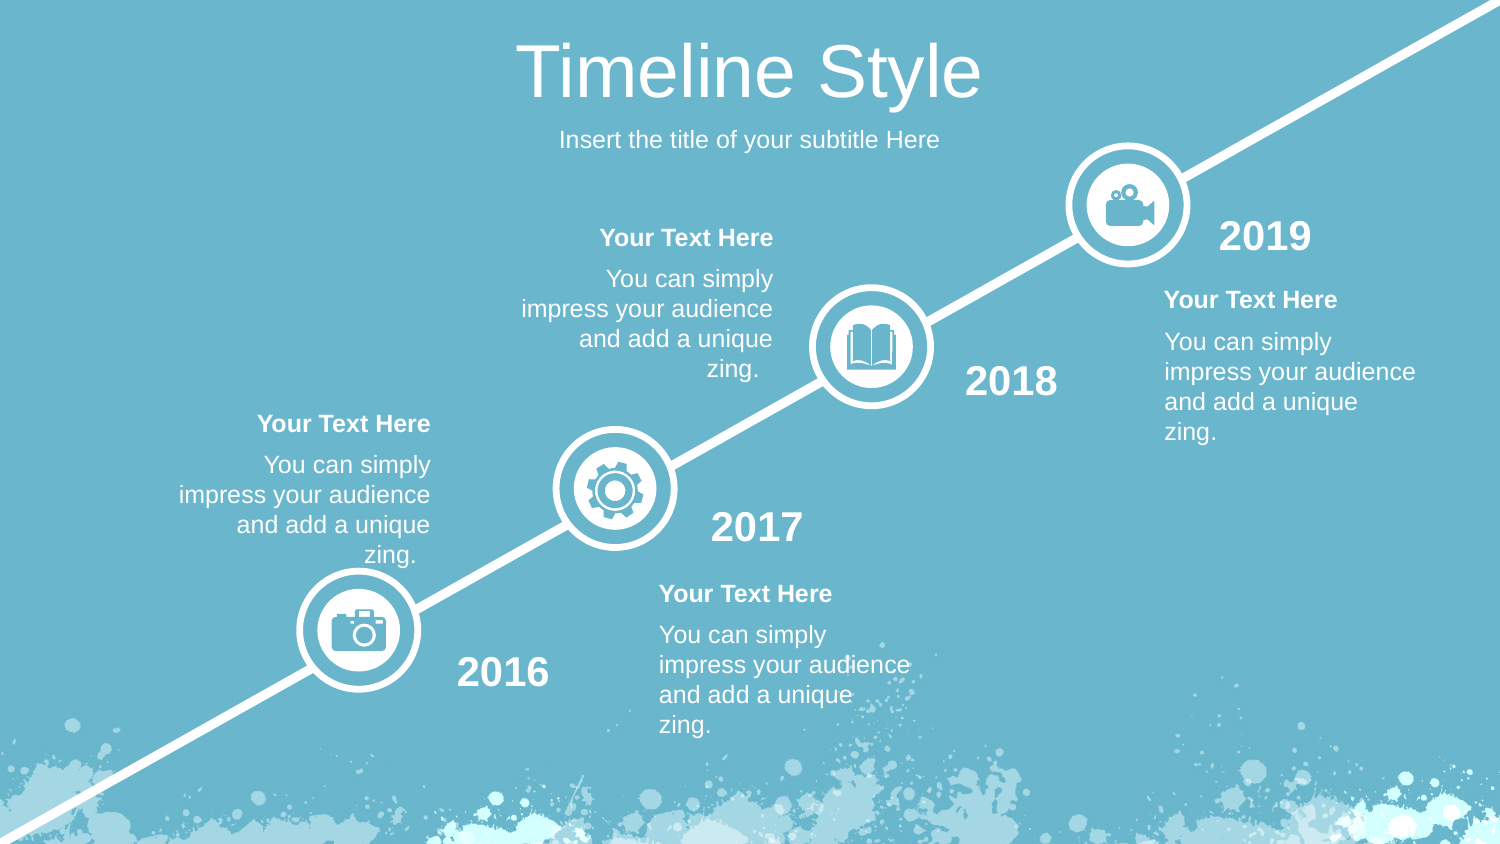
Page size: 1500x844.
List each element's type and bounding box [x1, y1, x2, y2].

text_box [643, 569, 928, 718]
text_box [0, 0, 1500, 844]
text_box [162, 399, 447, 548]
text_box [504, 213, 789, 362]
text_box [1148, 276, 1433, 425]
